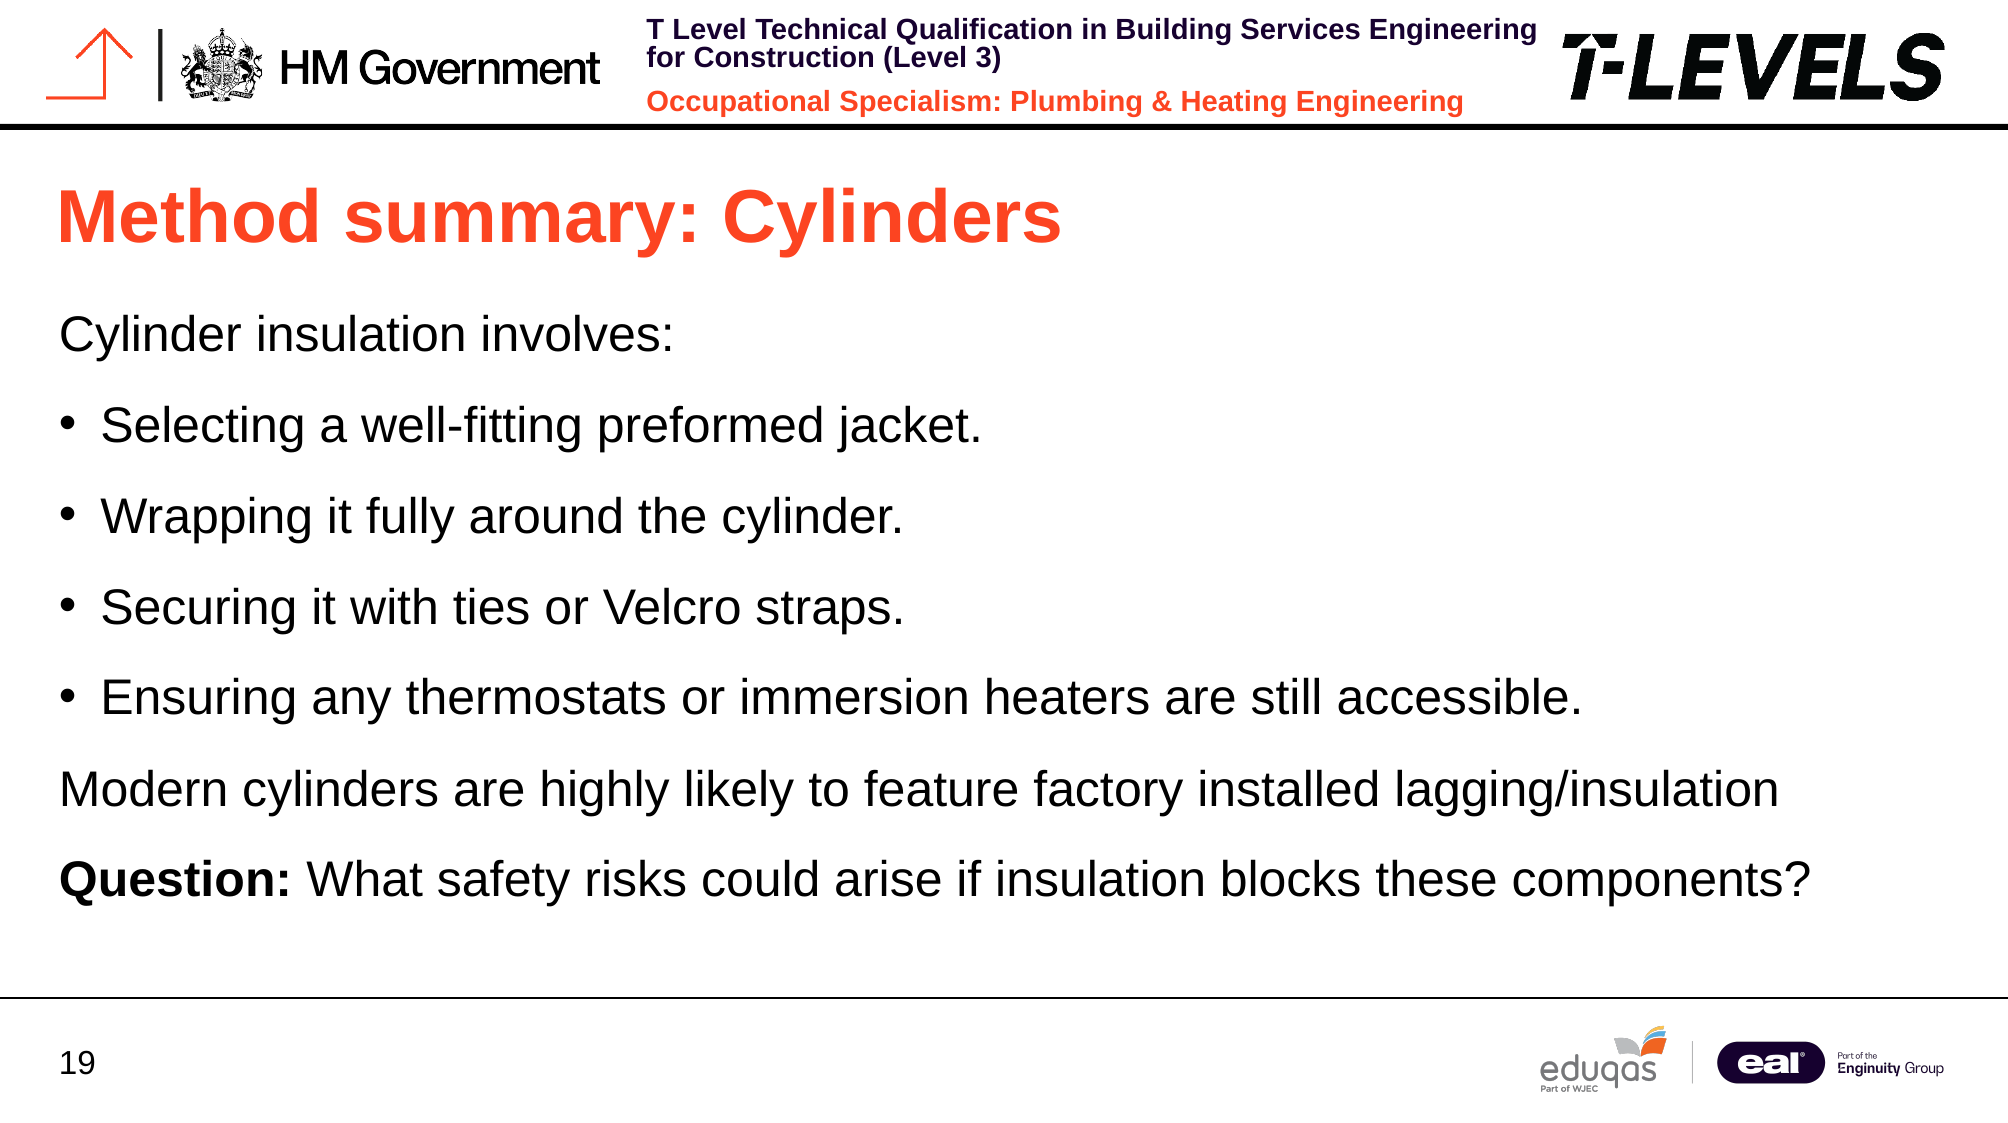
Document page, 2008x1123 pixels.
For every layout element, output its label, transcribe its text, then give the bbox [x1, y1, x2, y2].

list Cylinder insulation involves: Selecting a well-fitting preformed jacket. Wrapping it fully around the cylinder. Securing it with ties or Velcro straps. Ensuring any thermostats or immersion heaters are still accessible. Modern cylinders are highly likely to feature factory installed lagging/insulation Question: What safety risks could arise if insulation blocks these components? [59, 295, 1933, 950]
picture [1543, 25, 1964, 108]
picture [1535, 1021, 1949, 1097]
picture [41, 27, 139, 100]
title Method summary: Cylinders [41, 111, 1949, 314]
picture [158, 28, 600, 102]
